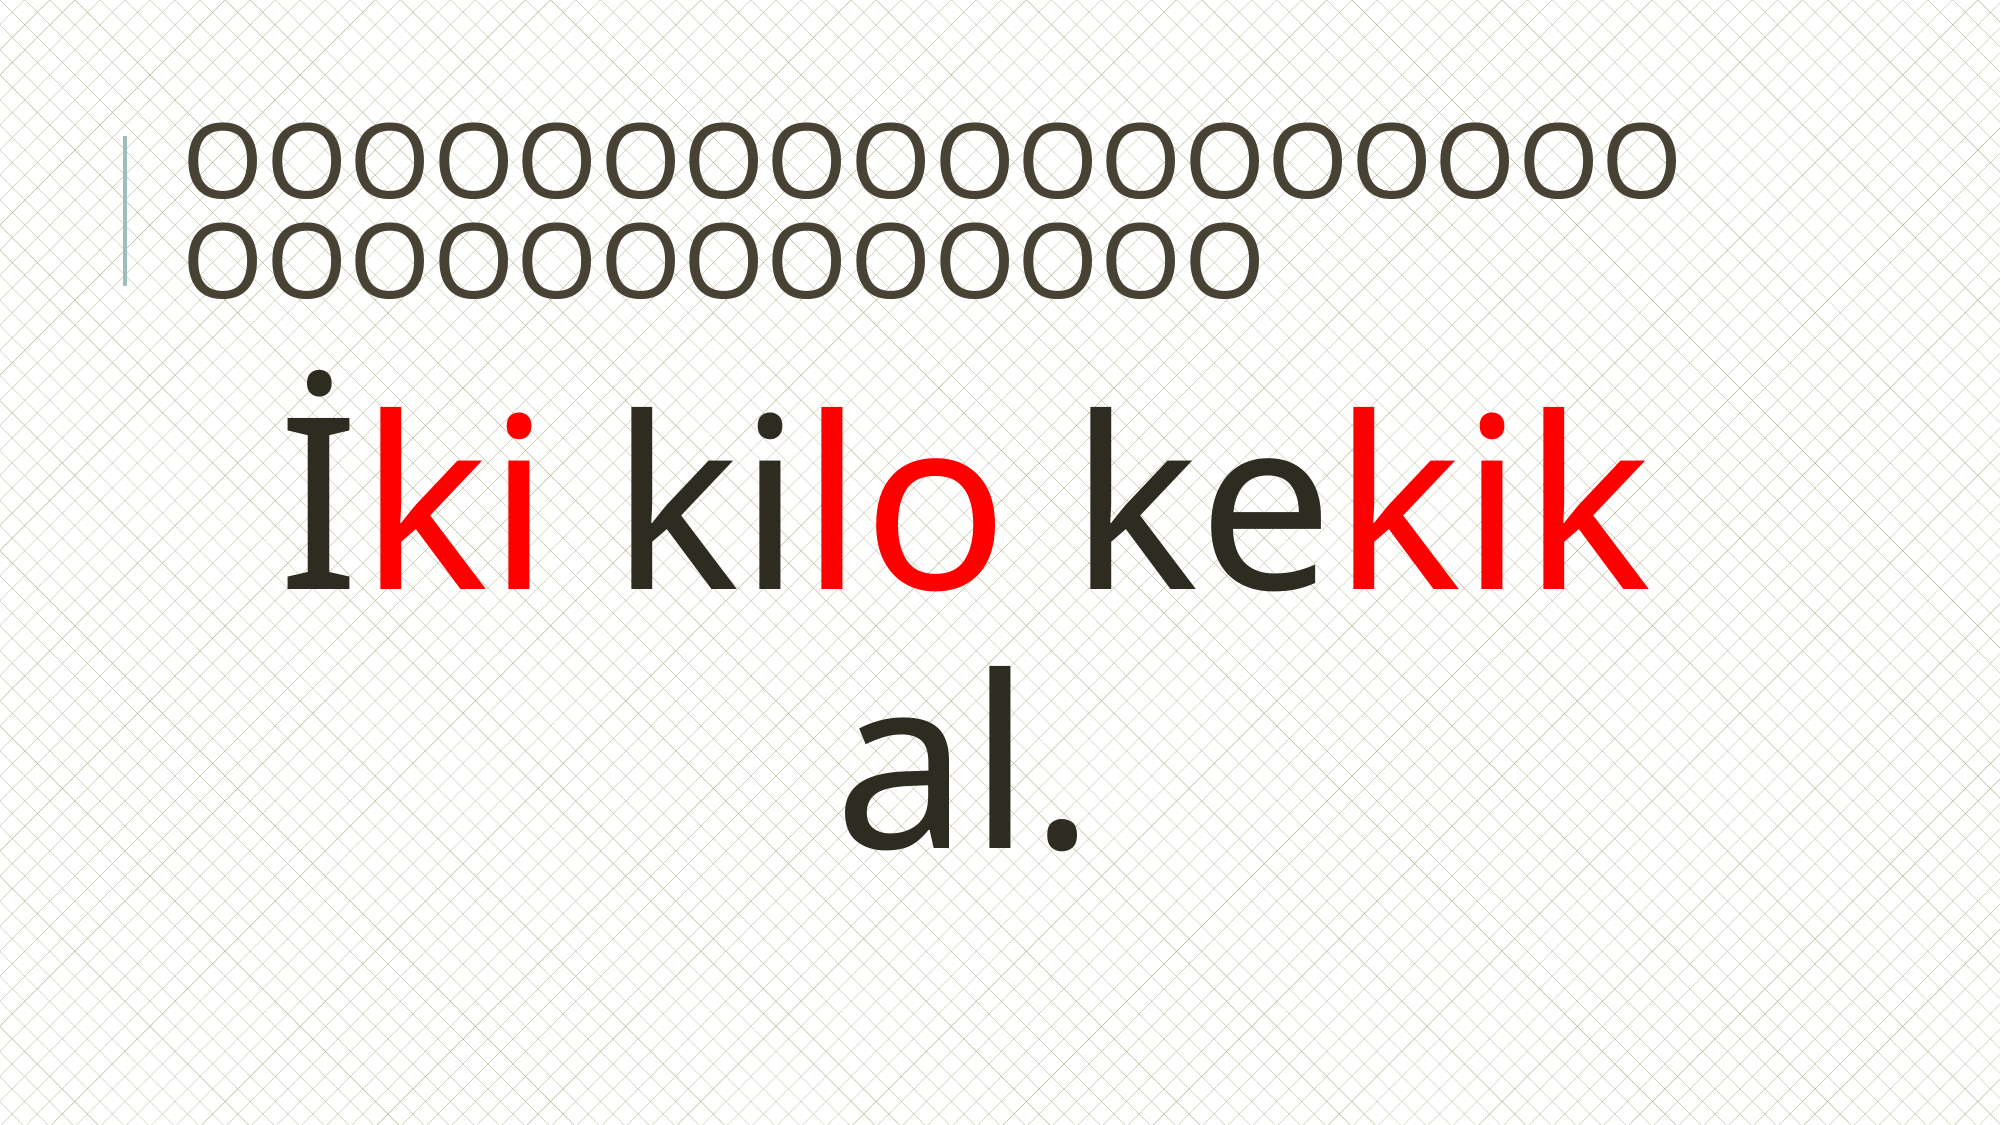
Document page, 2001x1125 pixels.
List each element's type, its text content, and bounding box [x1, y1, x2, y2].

title ooooooooooooooooooooooooooooooo [168, 96, 1763, 342]
list İki kilo kekik al. [168, 375, 1763, 1035]
